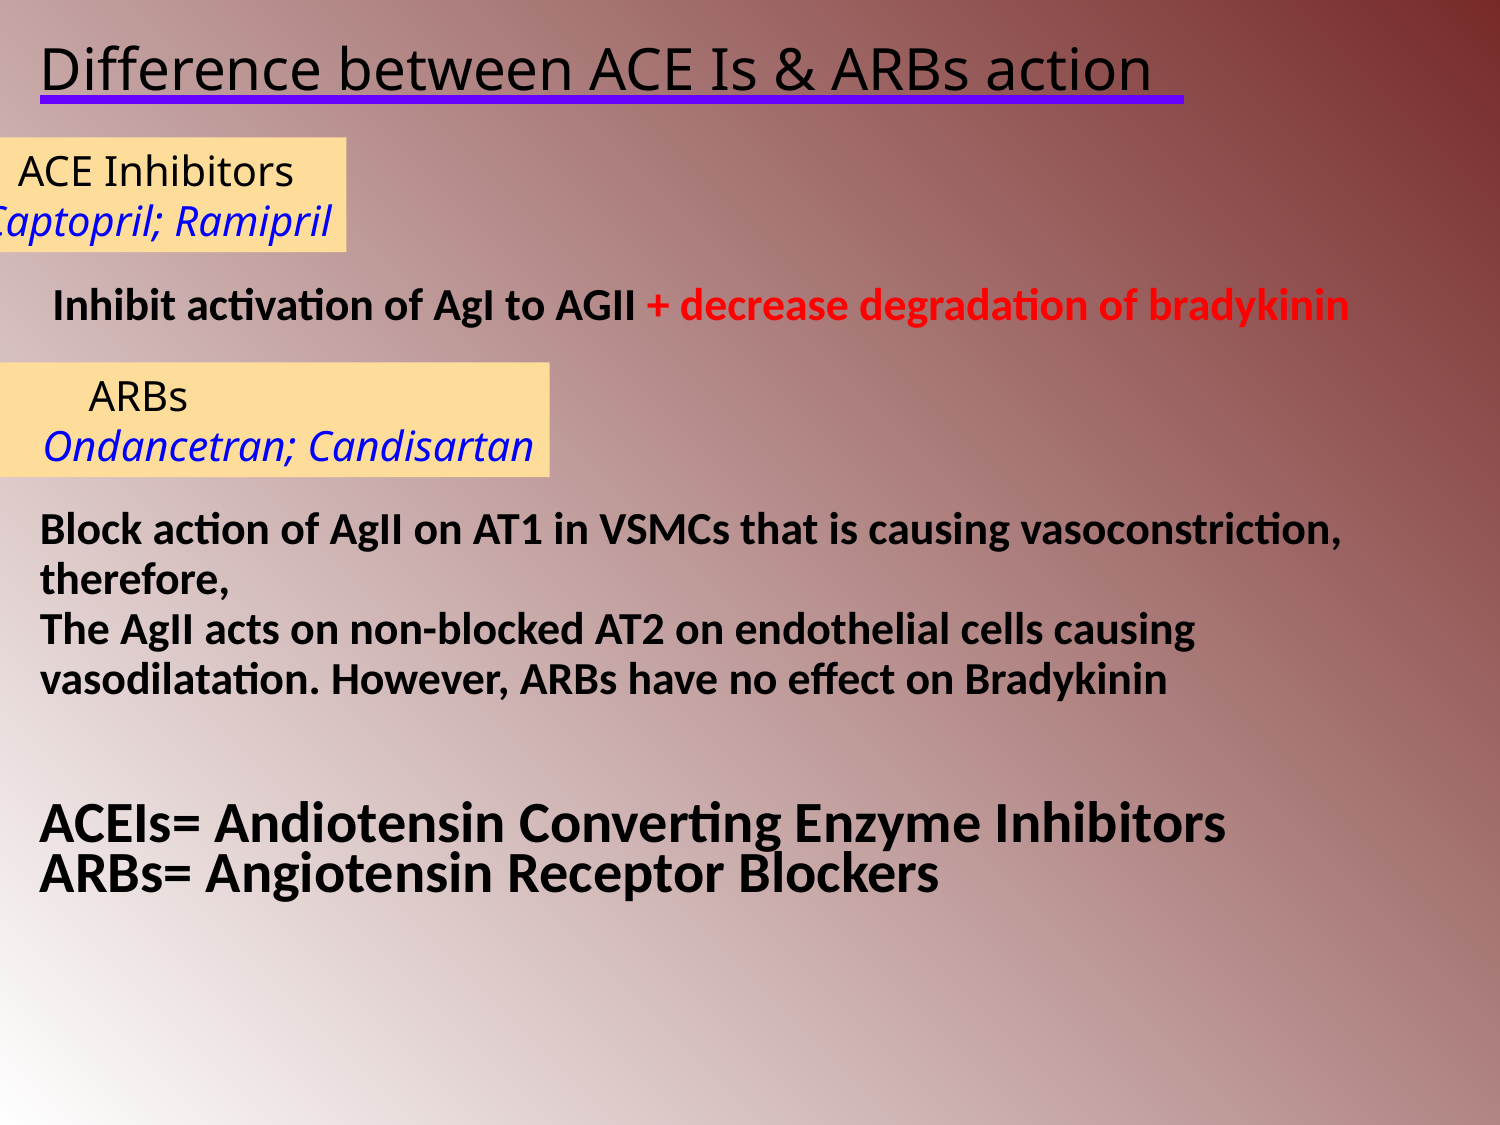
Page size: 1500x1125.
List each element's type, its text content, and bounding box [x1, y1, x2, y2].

text_box Block action of AgII on AT1 in VSMCs that is causing vasoconstriction, therefore, The AgII acts on non-blocked AT2 on endothelial cells causing vasodilatation. However, ARBs have no effect on Bradykinin ACEIs= Andiotensin Converting Enzyme Inhibitors ARBs= Angiotensin Receptor Blockers [24, 496, 1488, 912]
text_box Difference between ACE Is & ARBs action [24, 24, 1250, 110]
text_box ARBs Ondancetran; Candisartan [0, 362, 550, 478]
text_box Inhibit activation of AgI to AGII + decrease degradation of bradykinin [37, 266, 1450, 337]
text_box ACE Inhibitors Captopril; Ramipril [0, 137, 347, 253]
